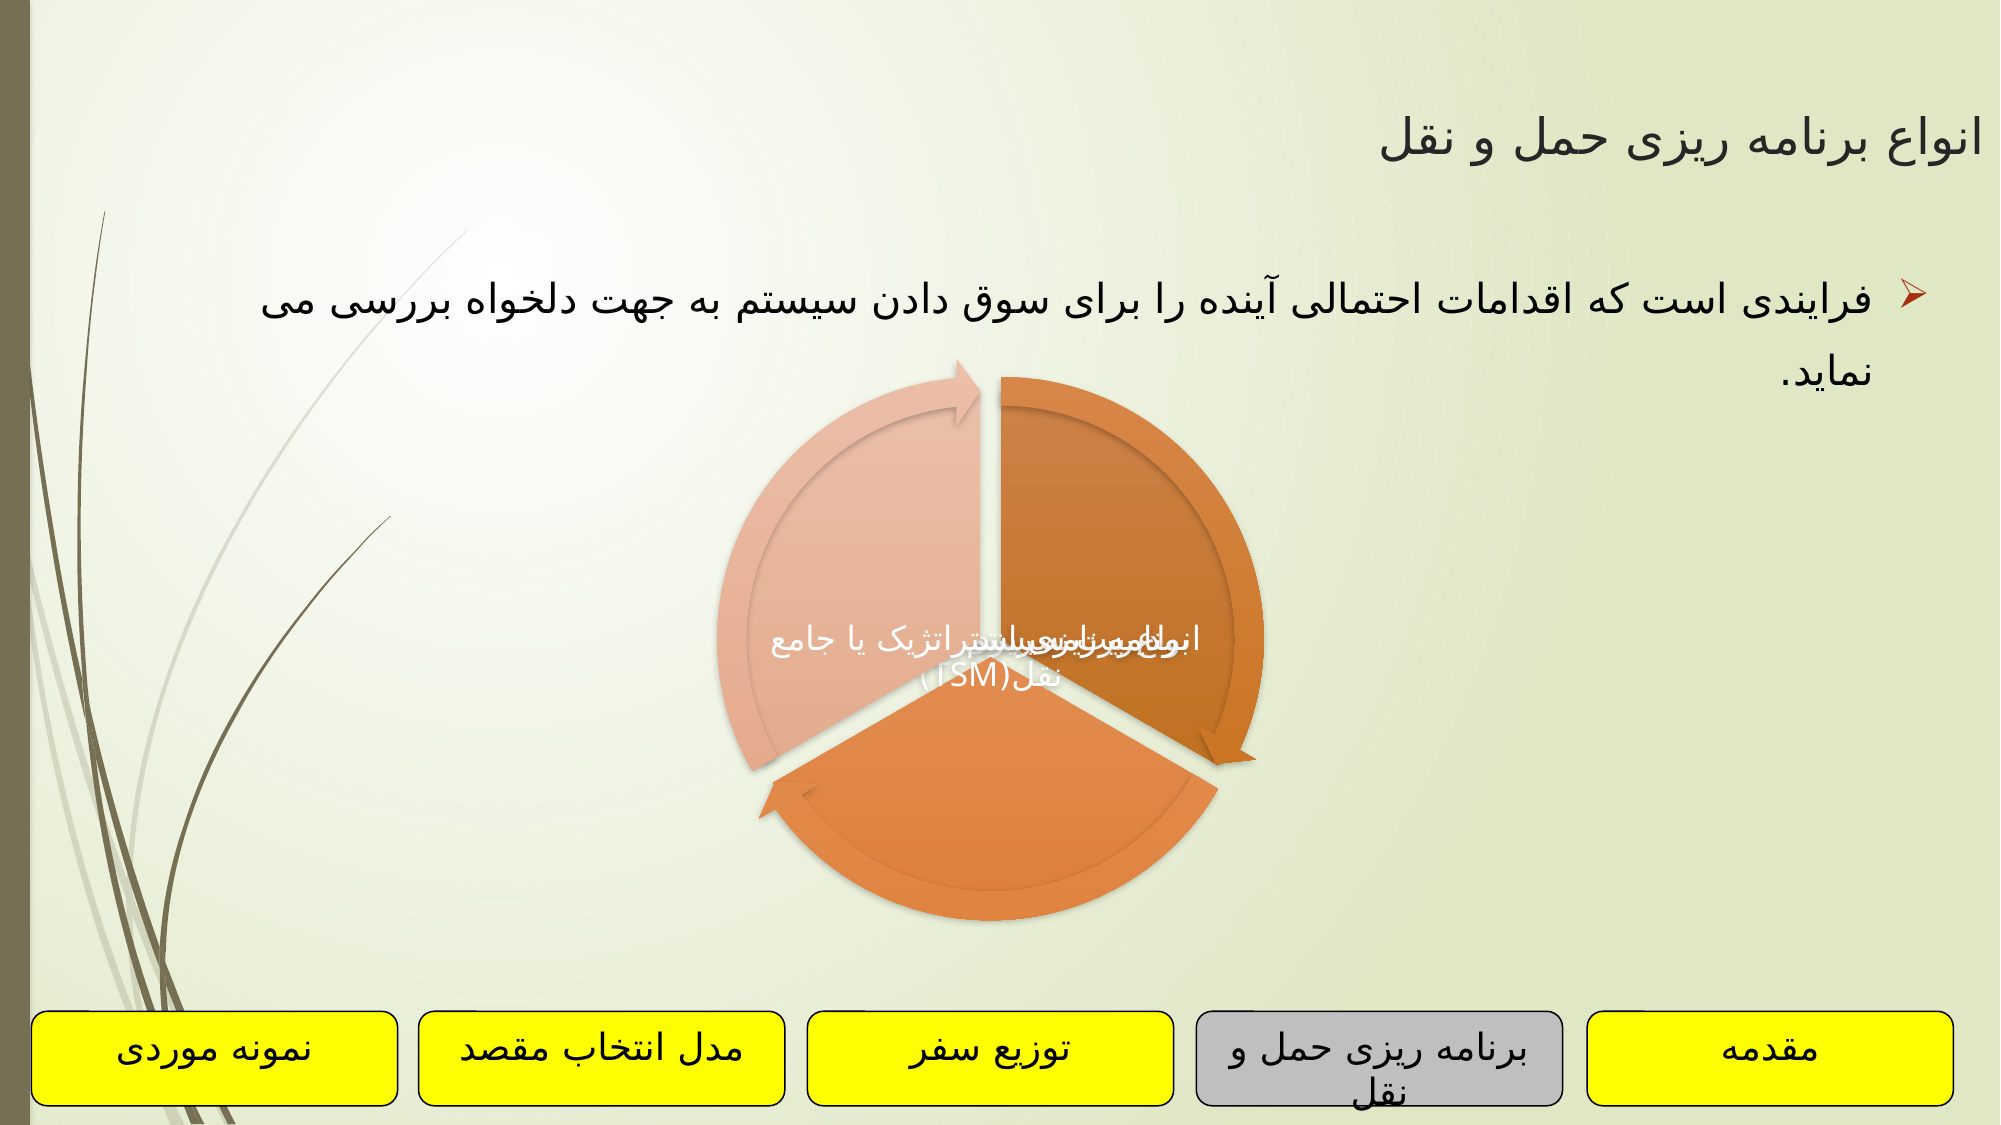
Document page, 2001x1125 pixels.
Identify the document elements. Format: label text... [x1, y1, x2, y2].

text_box مقدمه [1587, 1011, 1954, 1106]
text_box برنامه ریزی حمل و نقل [1196, 1011, 1563, 1106]
text_box توزیع سفر [807, 1011, 1174, 1106]
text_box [351, 349, 1630, 948]
text_box مدل انتخاب مقصد [418, 1011, 785, 1106]
title انواع برنامه ریزی حمل و نقل [333, 96, 2000, 190]
text_box نمونه موردی [31, 1011, 398, 1106]
list فرایندی است که اقدامات احتمالی آینده را برای سوق دادن سیستم به جهت دلخواه بررسی می نماید. [232, 243, 1945, 403]
